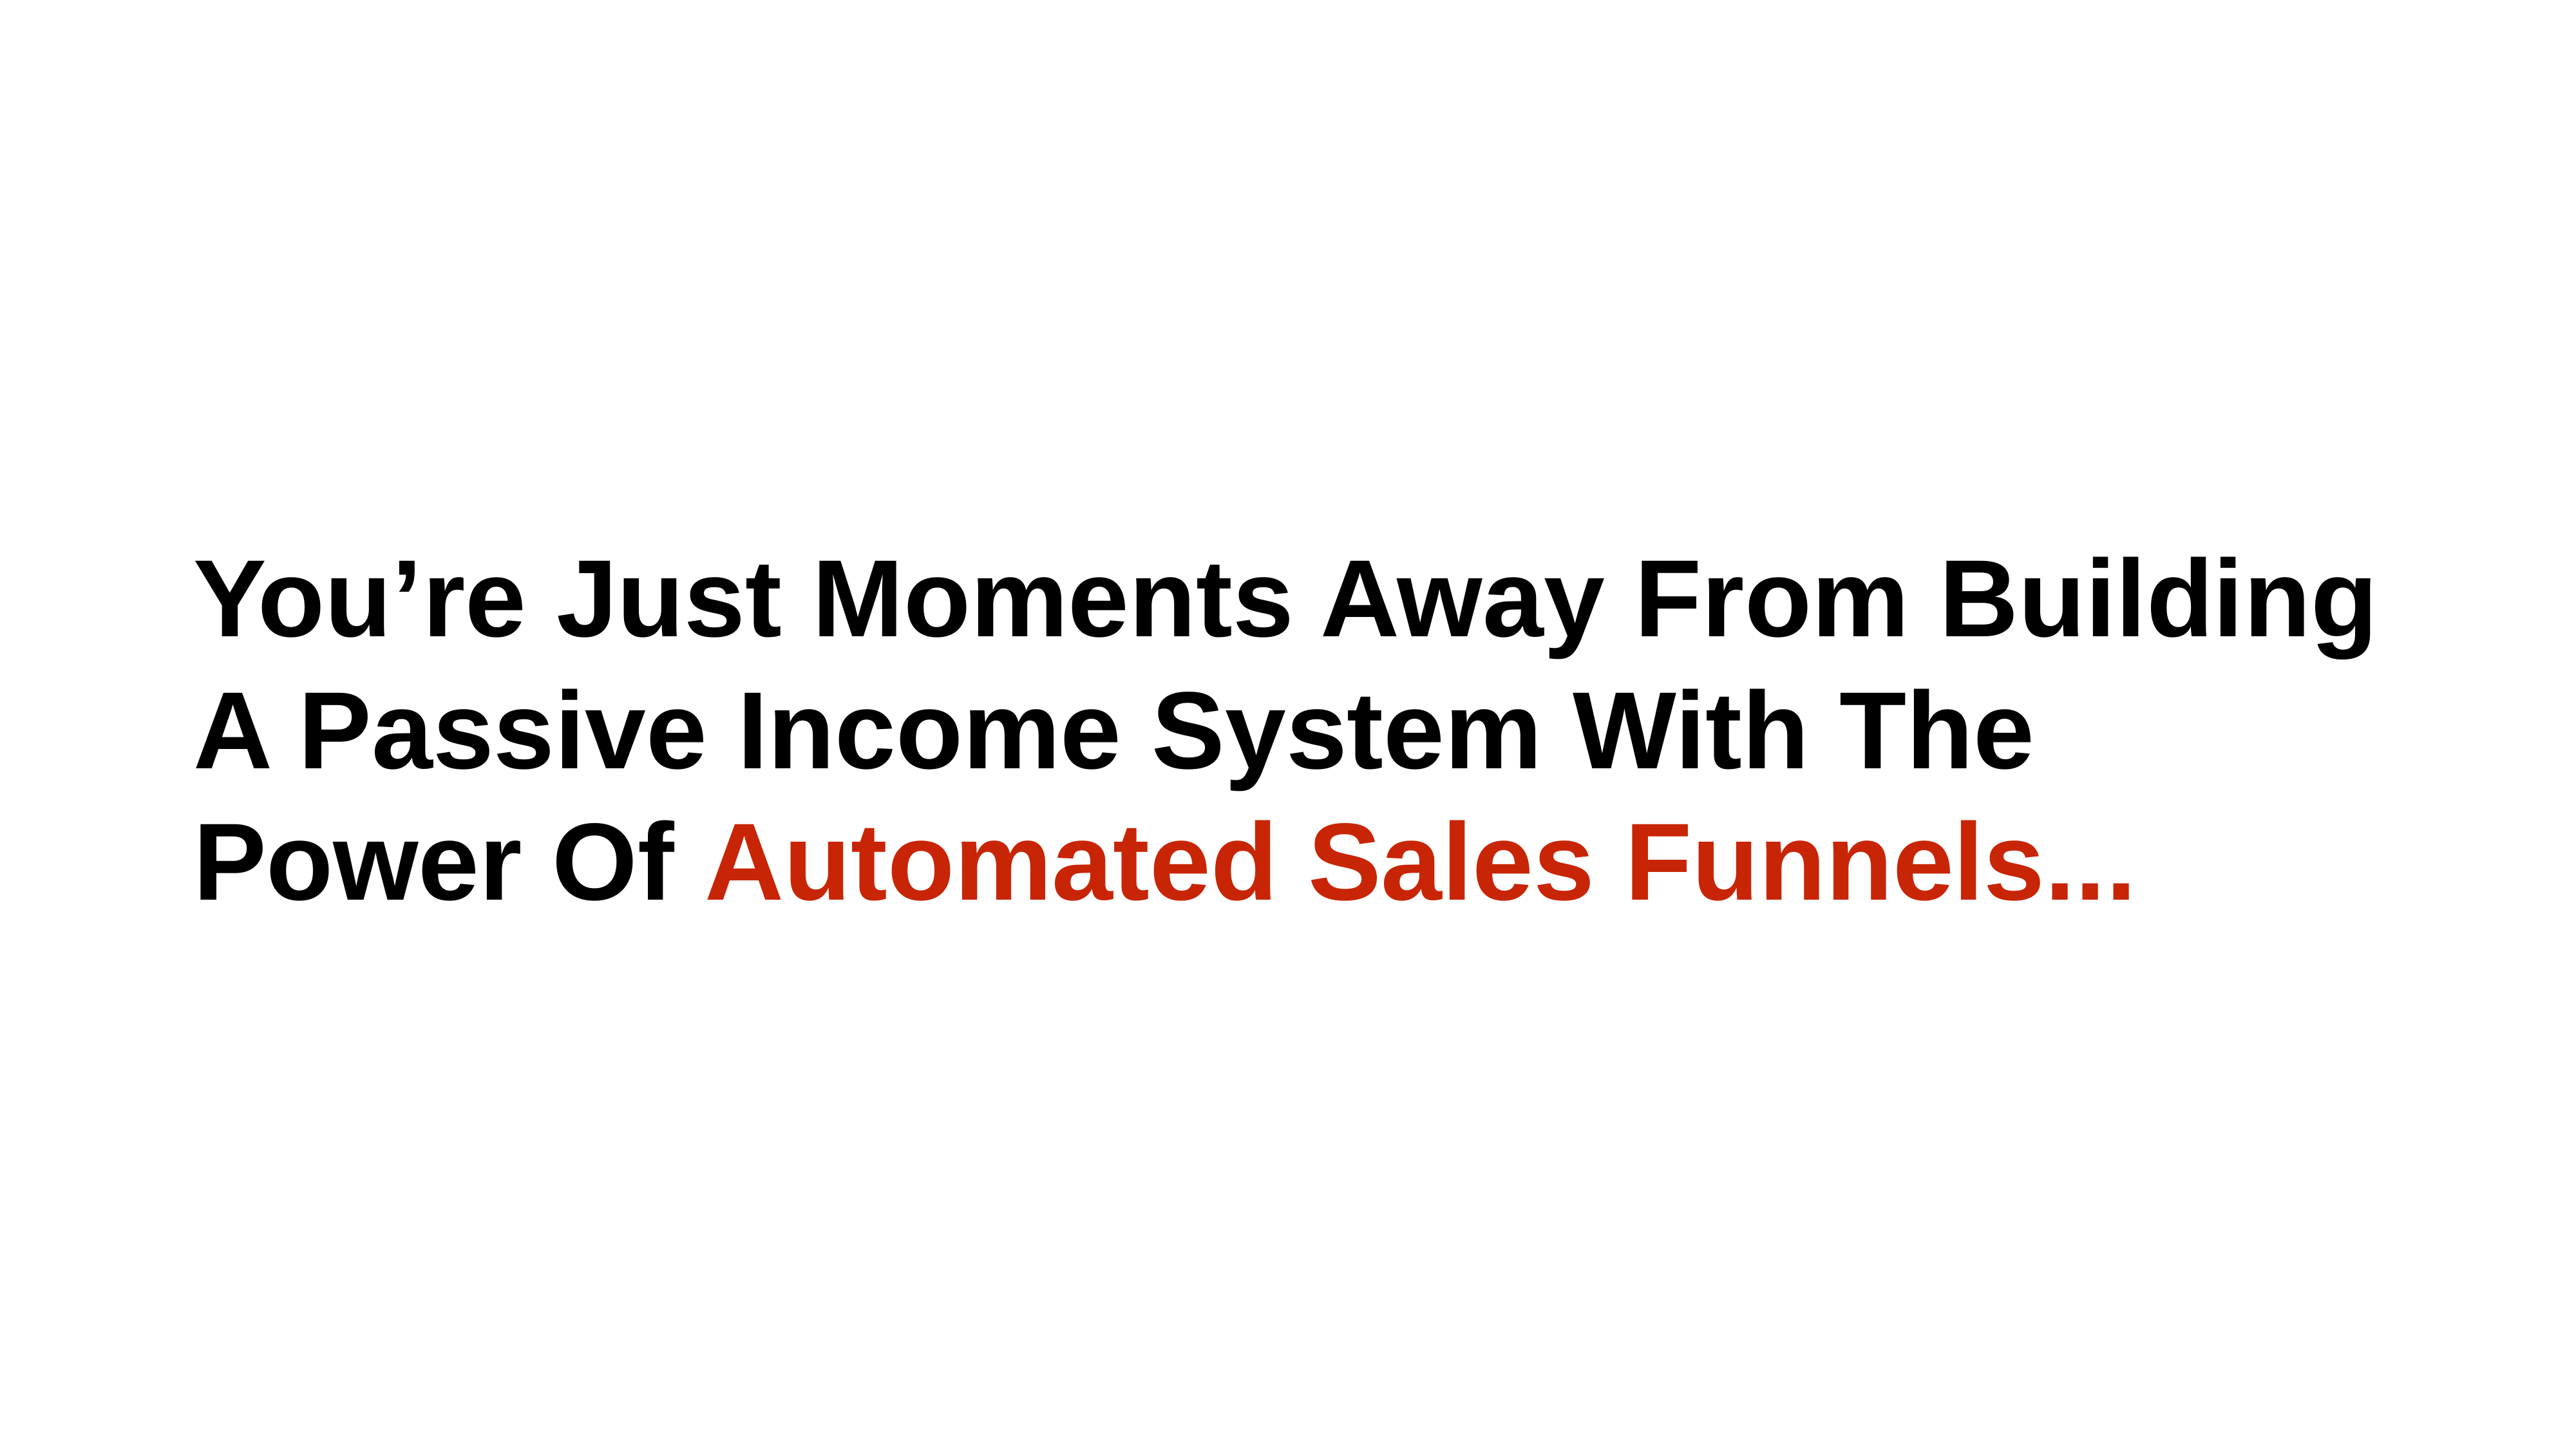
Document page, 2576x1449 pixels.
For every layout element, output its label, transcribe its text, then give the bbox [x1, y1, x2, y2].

title You’re Just Moments Away From Building A Passive Income System With The Power Of Automated Sales Funnels... [187, 478, 2389, 971]
